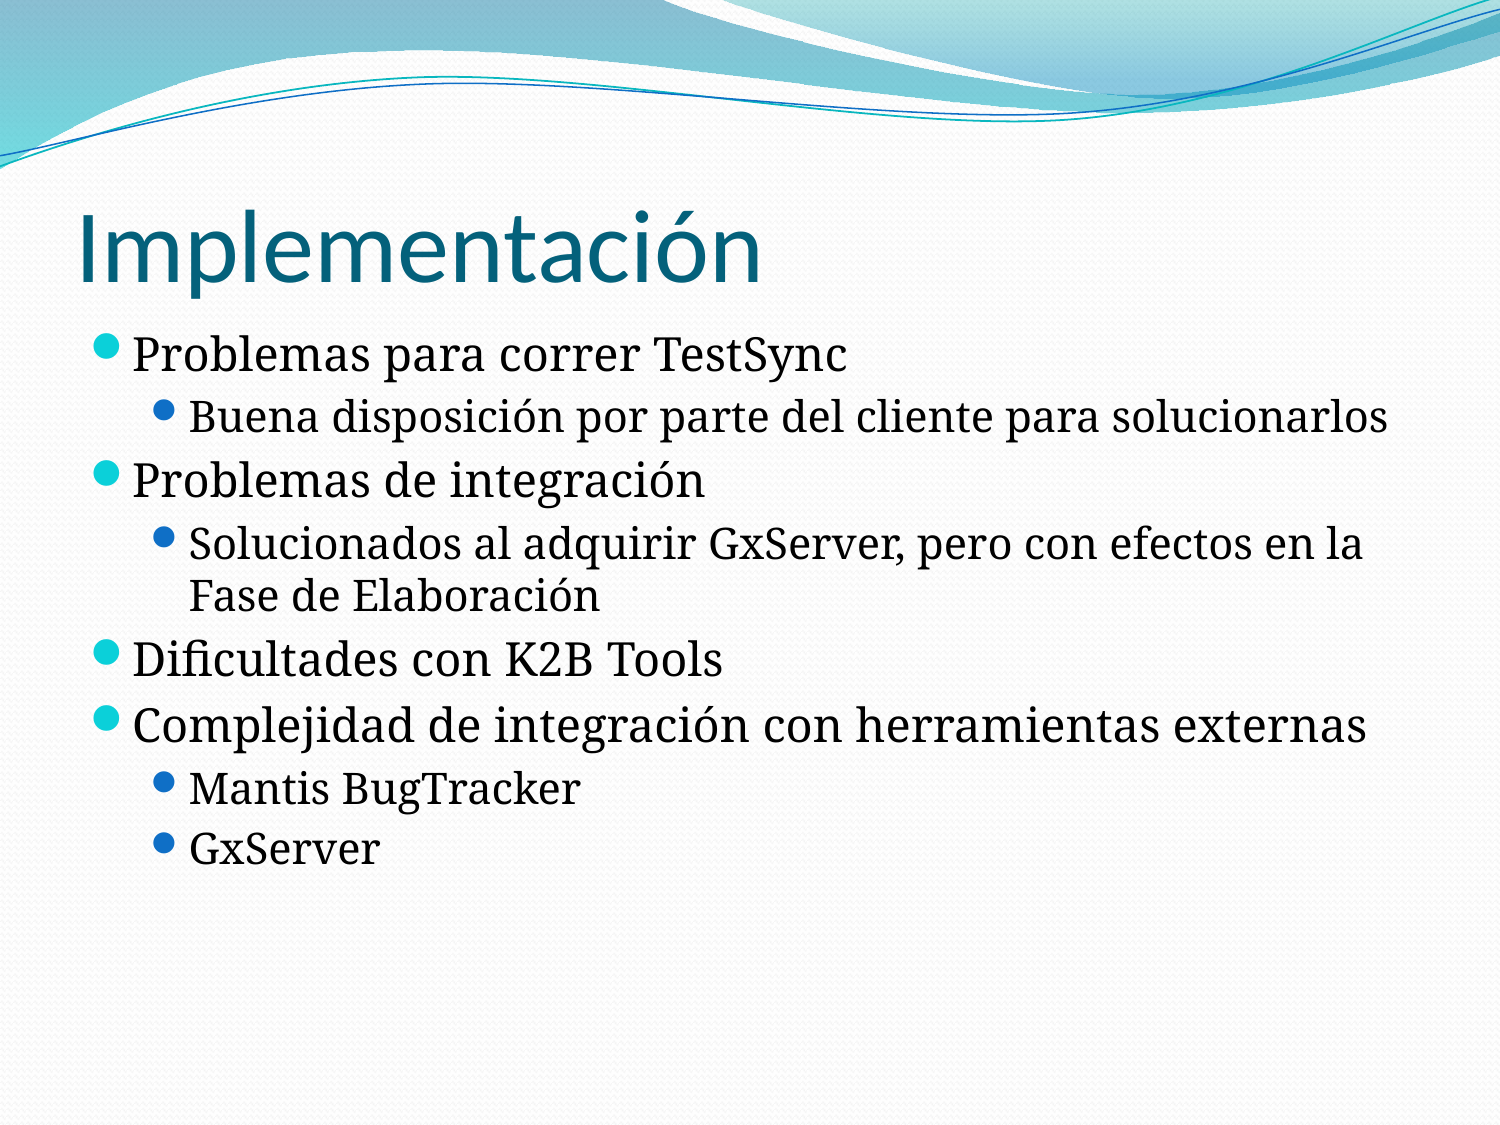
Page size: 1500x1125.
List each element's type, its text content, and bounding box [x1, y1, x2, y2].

title Implementación [75, 115, 1425, 303]
list Problemas para correr TestSync Buena disposición por parte del cliente para solucionarlos Problemas de integración Solucionados al adquirir GxServer, pero con efectos en la Fase de Elaboración Dificultades con K2B Tools Complejidad de integración con herramientas externas Mantis BugTracker GxServer [75, 316, 1425, 956]
